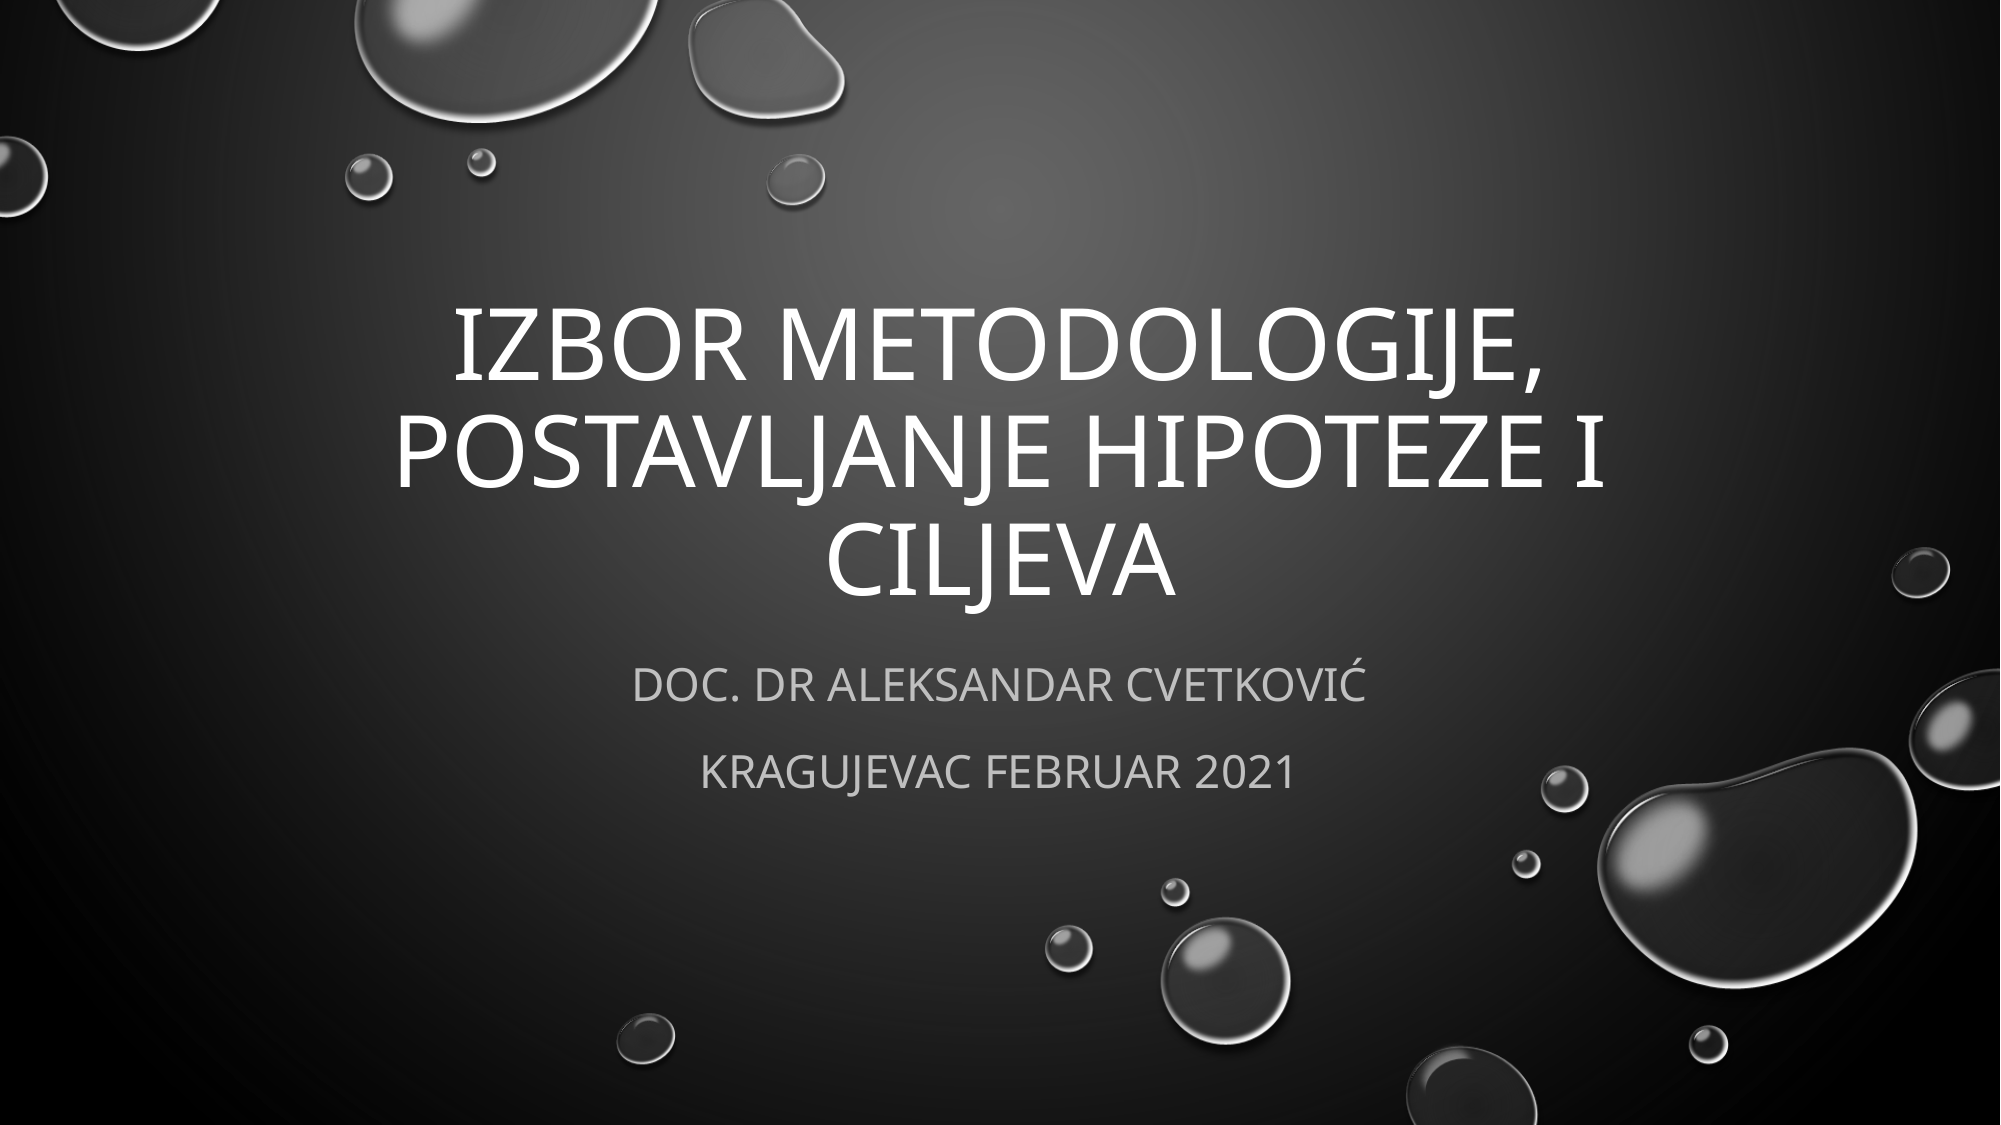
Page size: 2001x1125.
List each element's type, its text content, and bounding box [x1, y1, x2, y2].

picture [0, 0, 2000, 1125]
title Izbor metodologije, postavljanje hipoteze i ciljeva [287, 213, 1713, 625]
subtitle Doc. Dr Aleksandar cvetković Kragujevac februar 2021 [287, 637, 1713, 863]
